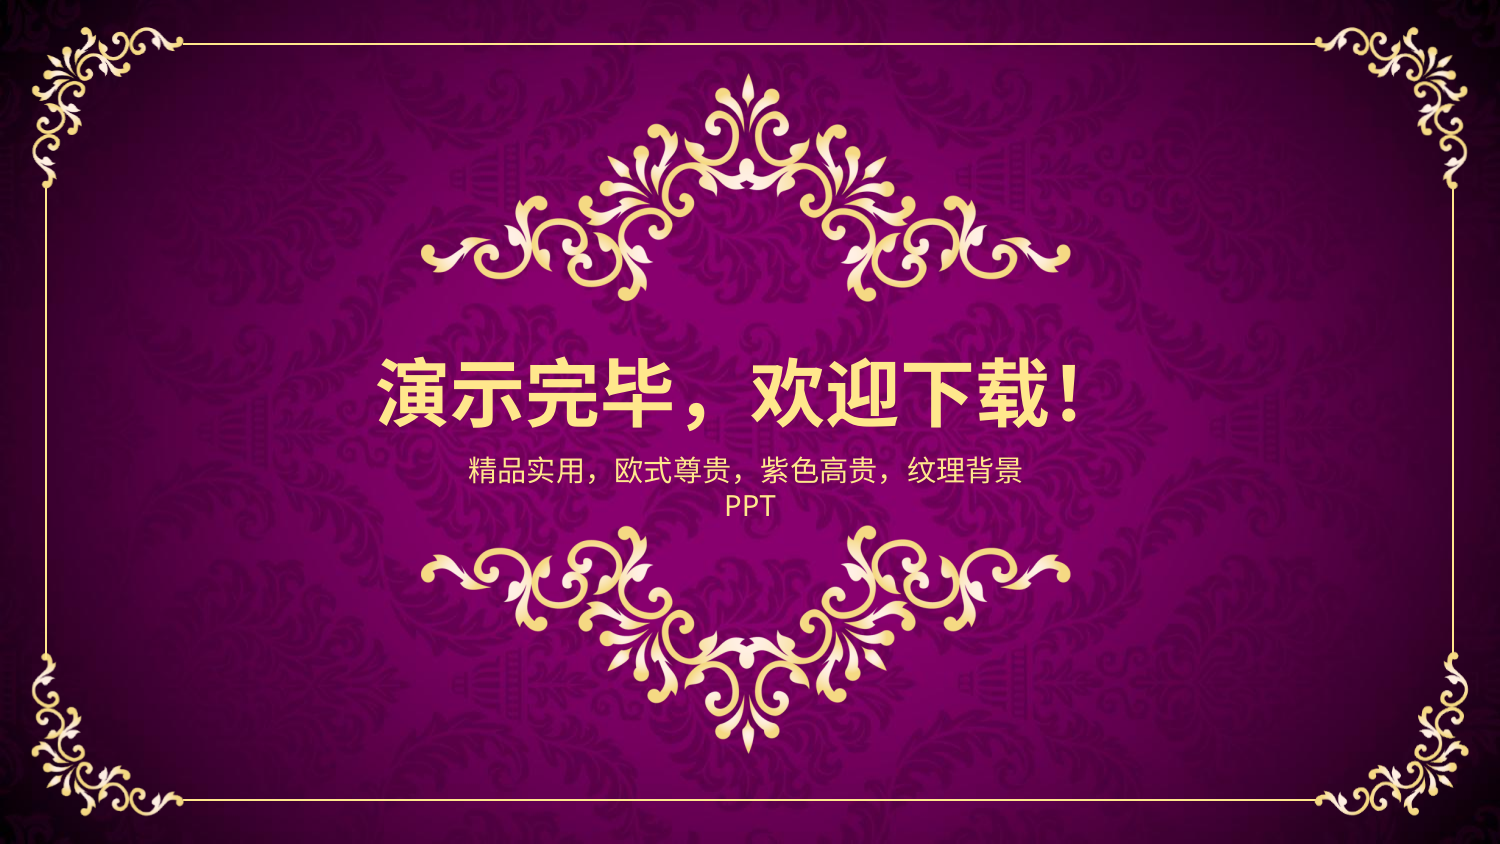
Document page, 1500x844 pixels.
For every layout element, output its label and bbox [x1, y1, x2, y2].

text_box [0, 0, 1500, 844]
picture [410, 516, 1090, 762]
picture [410, 65, 1090, 312]
